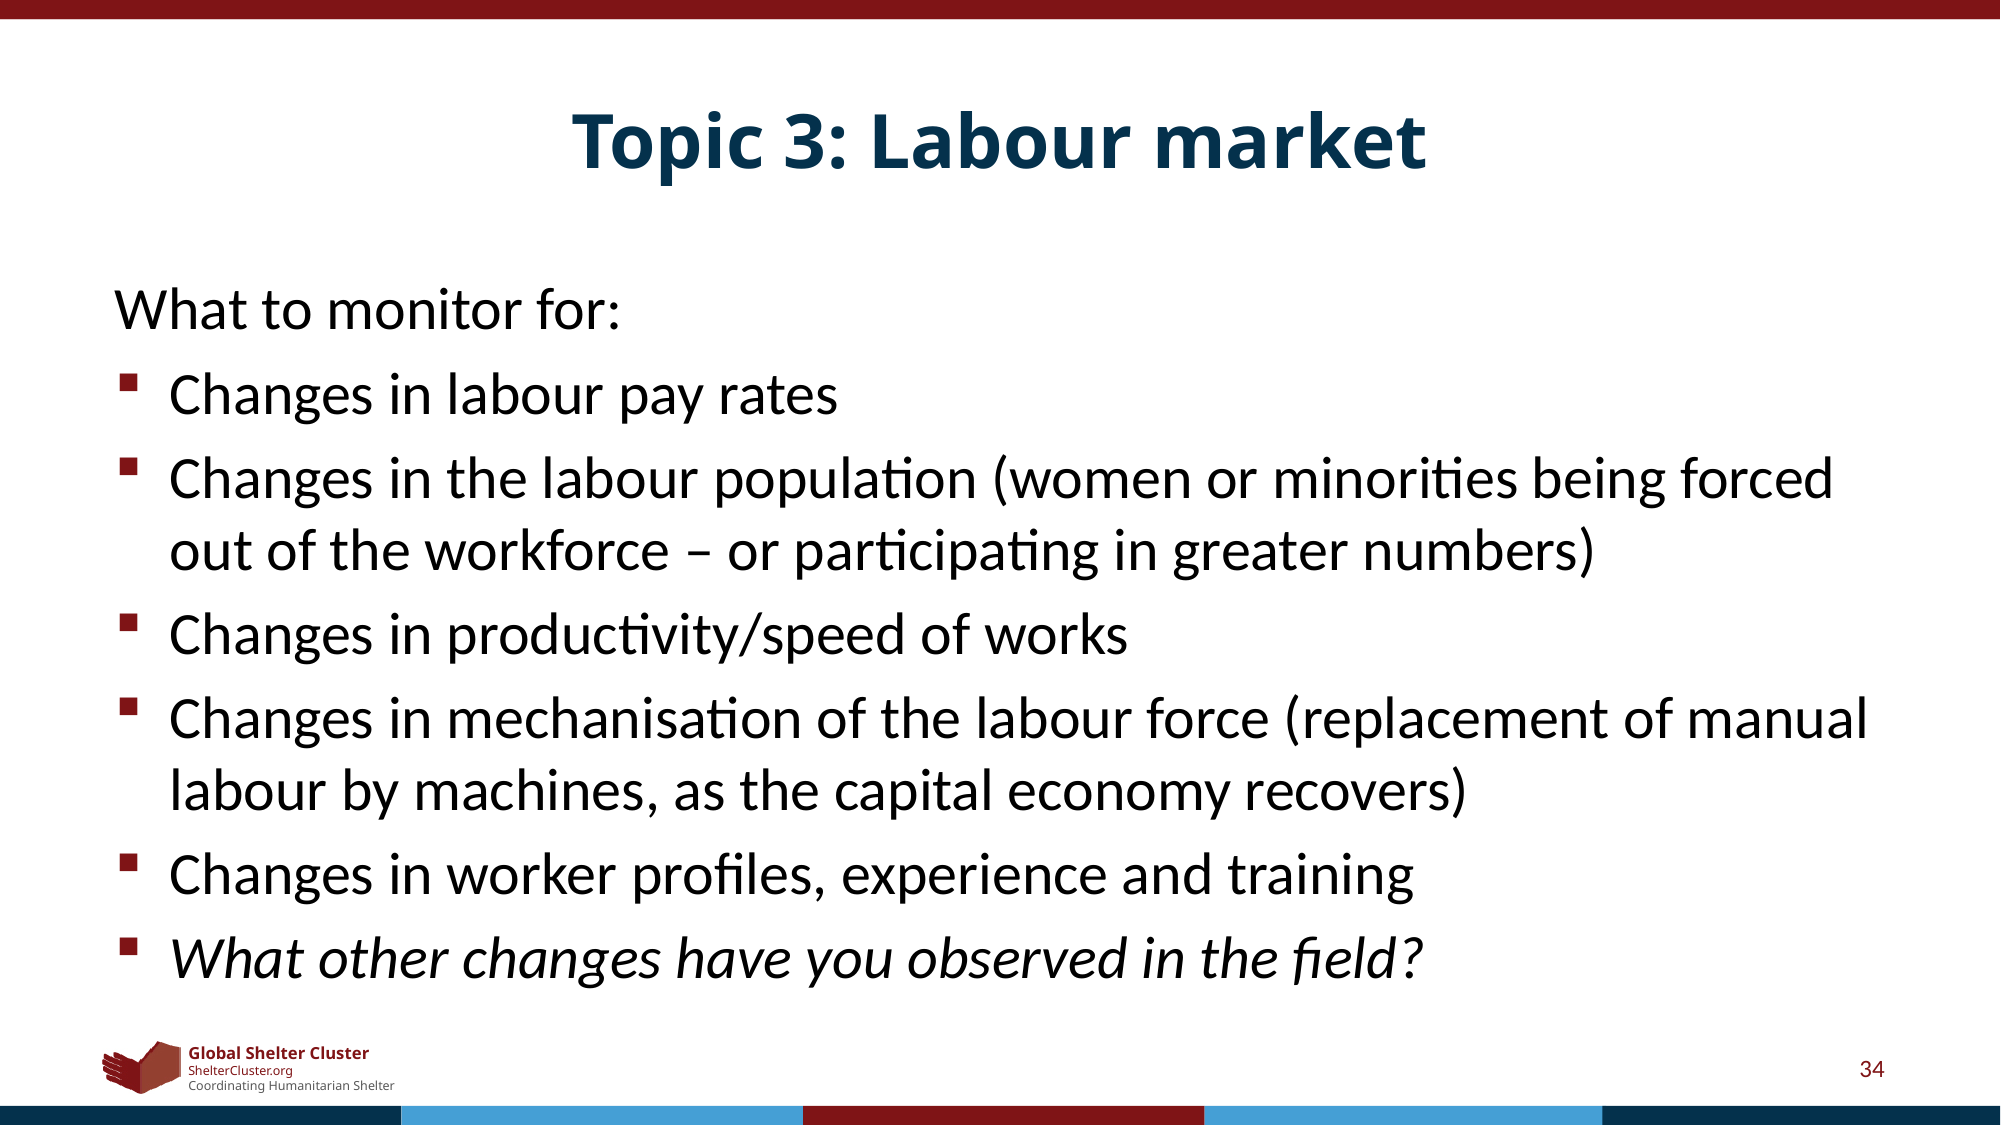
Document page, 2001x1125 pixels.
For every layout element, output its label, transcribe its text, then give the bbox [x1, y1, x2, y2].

list What to monitor for: Changes in labour pay rates Changes in the labour population (women or minorities being forced out of the workforce – or participating in greater numbers) Changes in productivity/speed of works Changes in mechanisation of the labour force (replacement of manual labour by machines, as the capital economy recovers) Changes in worker profiles, experience and training What other changes have you observed in the field? [99, 262, 1900, 1005]
picture [102, 1041, 181, 1094]
title Topic 3: Labour market [99, 45, 1900, 233]
slide_number 34 [1433, 1037, 1900, 1098]
